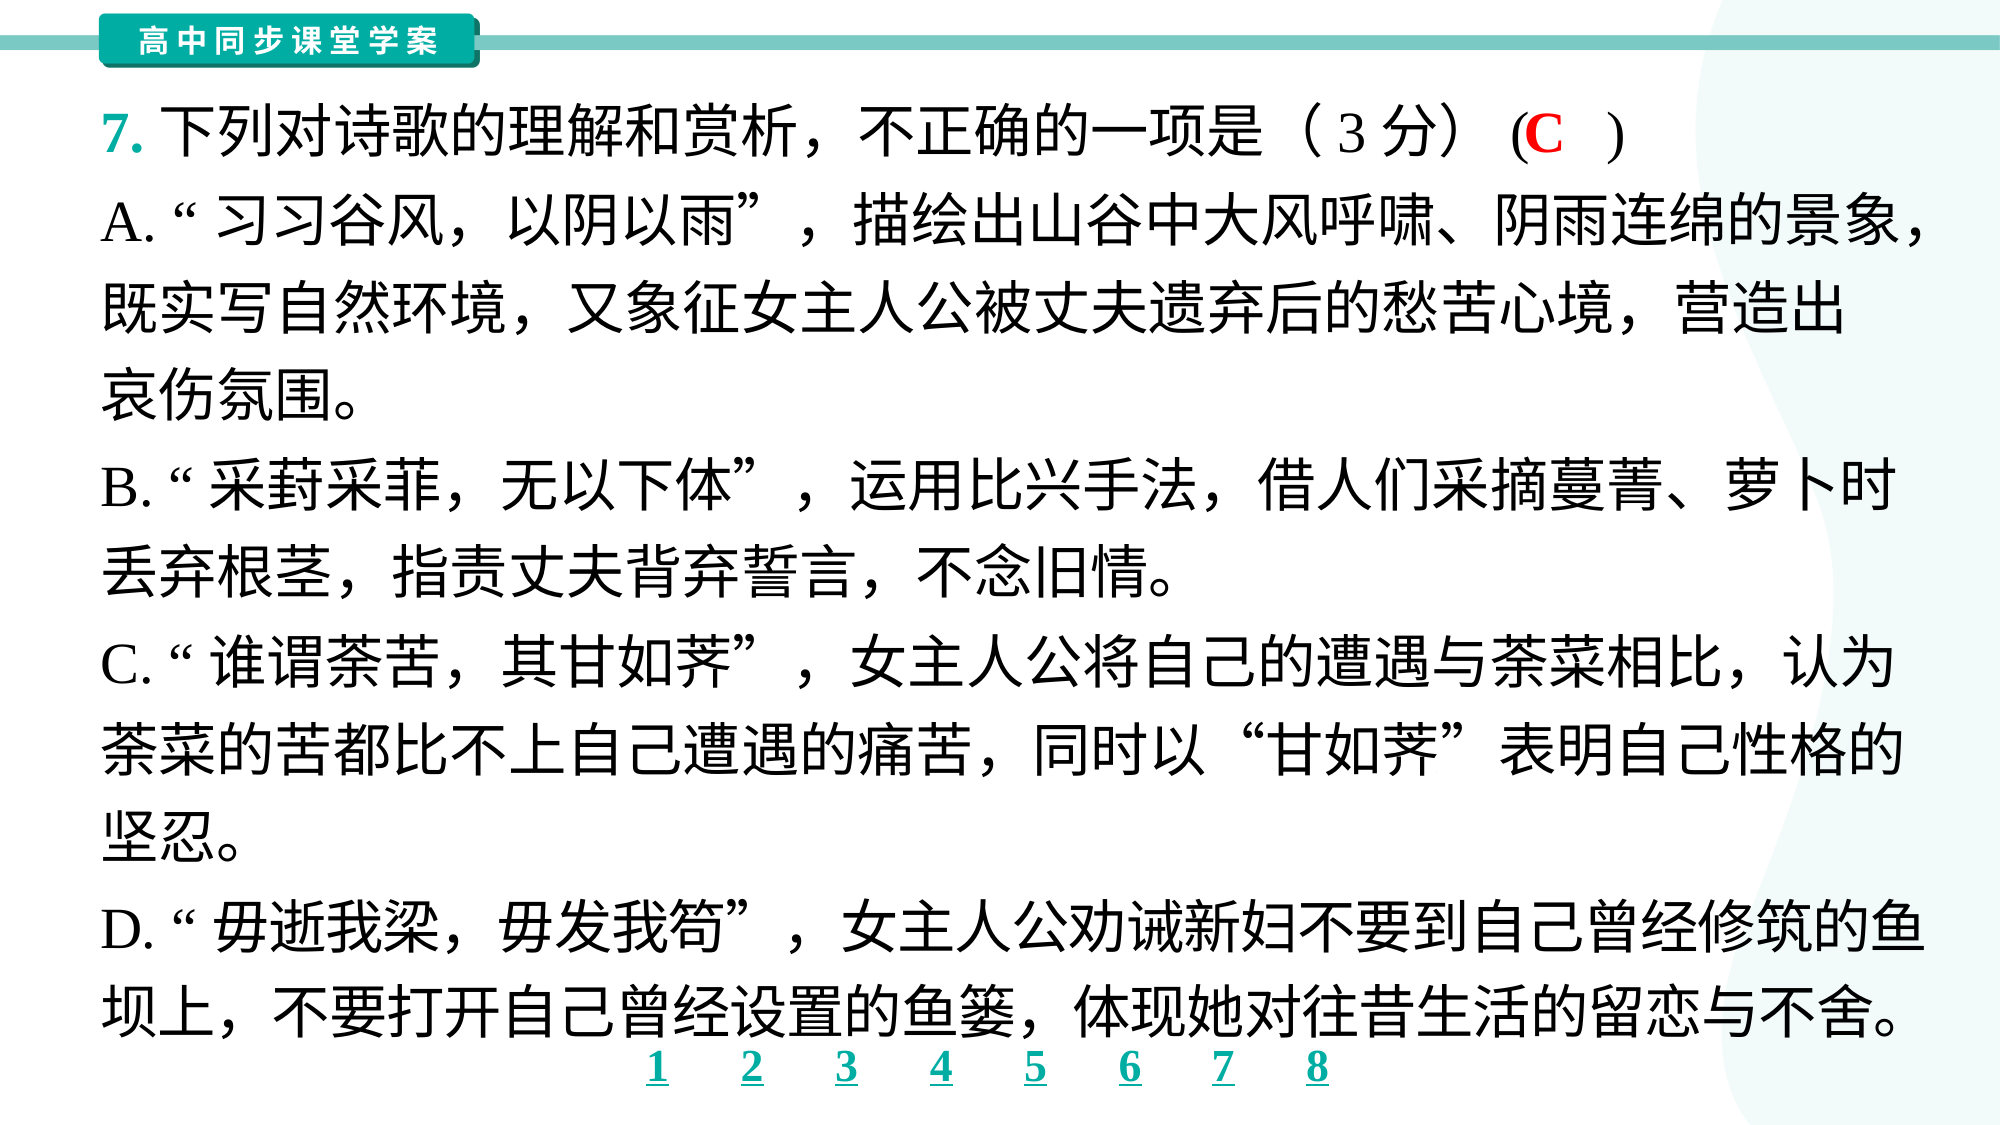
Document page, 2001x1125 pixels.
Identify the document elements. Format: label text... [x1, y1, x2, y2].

text_box 7.下列对诗歌的理解和赏析，不正确的一项是（3分）( ) [100, 76, 1502, 157]
text_box 7.下列对诗歌的理解和赏析，不正确的一项是（3分）( ) [1587, 76, 1899, 157]
text_box A. “习习谷风，以阴以雨”，描绘出山谷中大风呼啸、阴雨连绵的景象， 既实写自然环境，又象征女主人公被丈夫遗弃后的愁苦心境，营造出 哀伤氛围。 B. “采葑采菲，无以下体”，运用比兴手法，借人们采摘蔓菁、萝卜时 丢弃根茎，指责丈夫背弃誓言，不念旧情。 C. “谁谓荼苦，其甘如荠”，女主人公将自己的遭遇与荼菜相比，认为 荼菜的苦都比不上自己遭遇的痛苦，同时以“甘如荠”表明自己性格的 坚忍。 D. “毋逝我梁，毋发我笱”，女主人公劝诫新妇不要到自己曾经修筑的鱼 坝上，不要打开自己曾经设置的鱼篓，体现她对往昔生活的留恋与不舍。 [100, 165, 1899, 1039]
text_box C [1502, 76, 1587, 158]
picture [0, 0, 2000, 1125]
